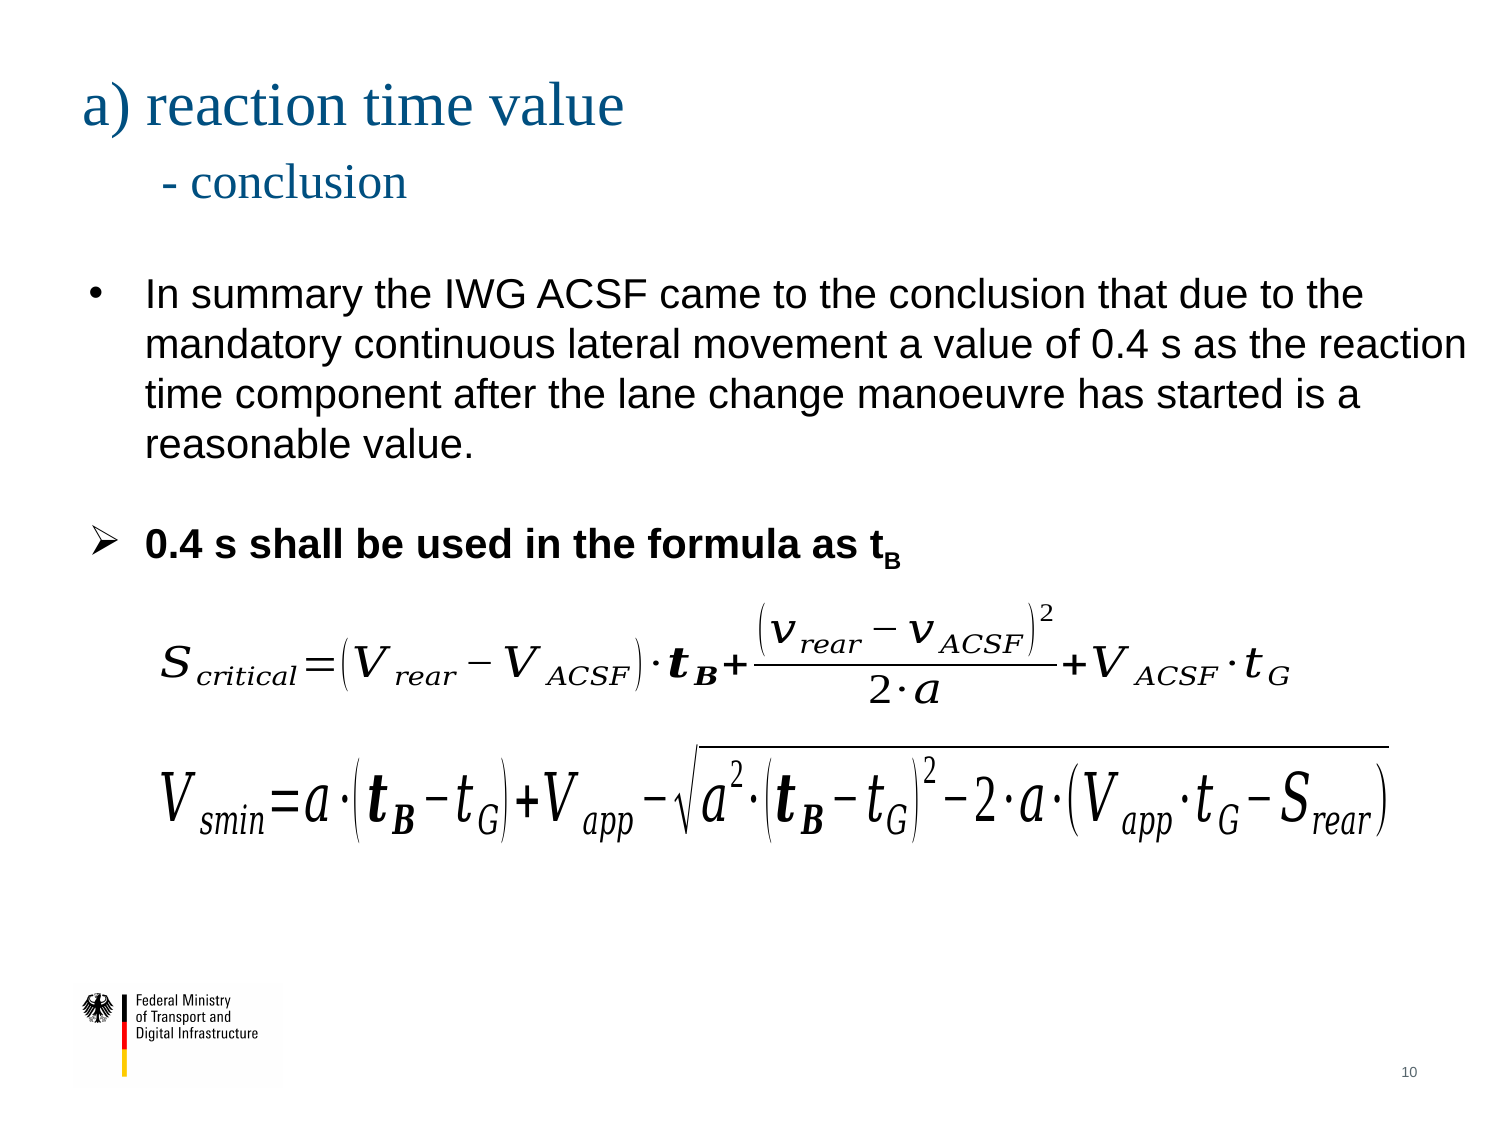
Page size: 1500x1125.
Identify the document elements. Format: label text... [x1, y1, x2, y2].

picture [73, 983, 283, 1088]
slide_number 10 [1382, 1051, 1418, 1083]
list In summary the IWG ACSF came to the conclusion that due to the mandatory continuous lateral movement a value of 0.4 s as the reaction time component after the lane change manoeuvre has started is a reasonable value. 0.4 s shall be used in the formula as tB [88, 267, 1471, 988]
title a) reaction time value - conclusion [82, 66, 1400, 250]
